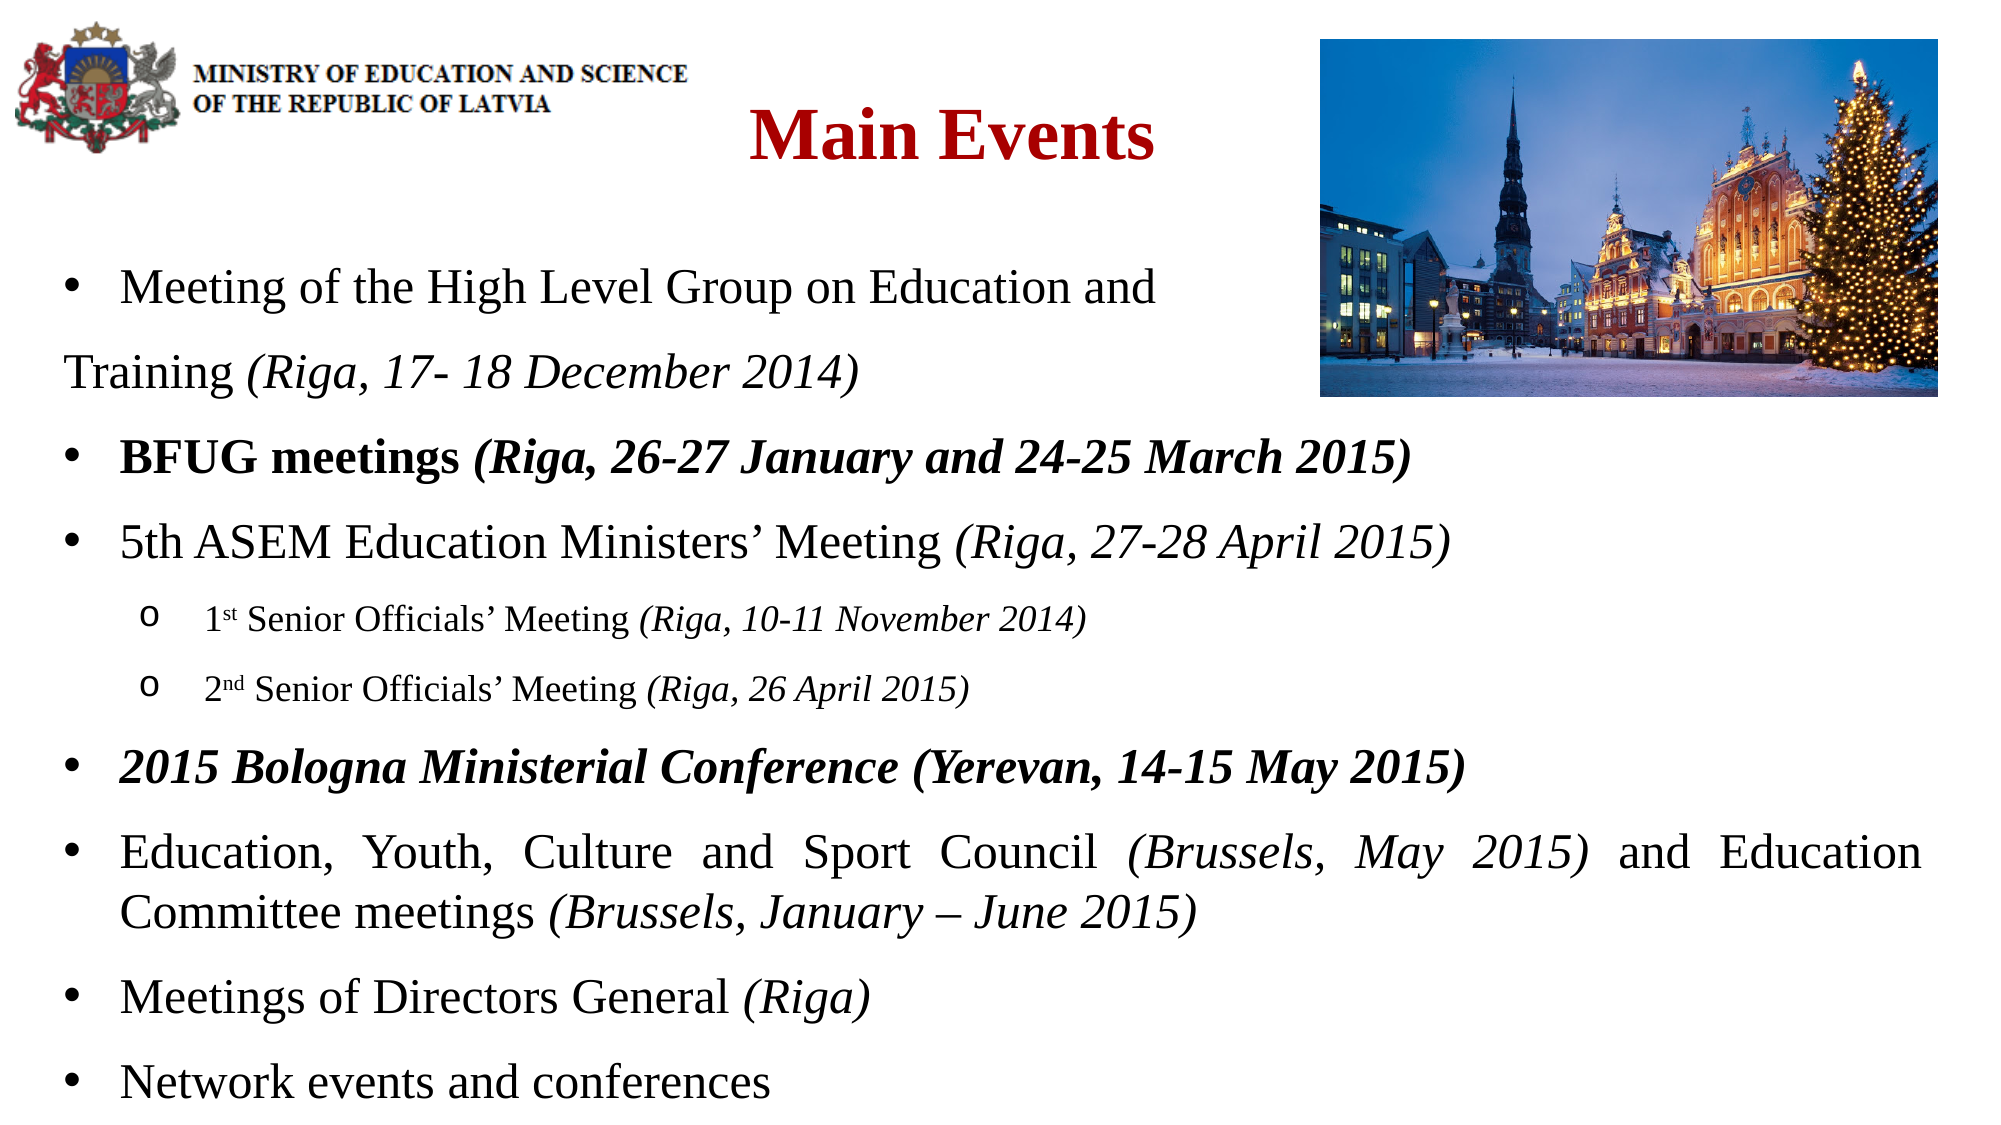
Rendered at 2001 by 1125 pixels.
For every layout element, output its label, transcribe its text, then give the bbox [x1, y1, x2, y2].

picture [1320, 39, 1938, 398]
title Main Events [734, 59, 1320, 212]
text_box Meeting of the High Level Group on Education and Training (Riga, 17- 18 December 2014) BFUG meetings (Riga, 26-27 January and 24-25 March 2015) 5th ASEM Education Ministers’ Meeting (Riga, 27-28 April 2015) 1st Senior Officials’ Meeting (Riga, 10-11 November 2014) 2nd Senior Officials’ Meeting (Riga, 26 April 2015) 2015 Bologna Ministerial Conference (Yerevan, 14-15 May 2015) Education, Youth, Culture and Sport Council (Brussels, May 2015) and Education Committee meetings (Brussels, January – June 2015) Meetings of Directors General (Riga) Network events and conferences [48, 246, 1937, 1117]
picture [15, 21, 709, 163]
